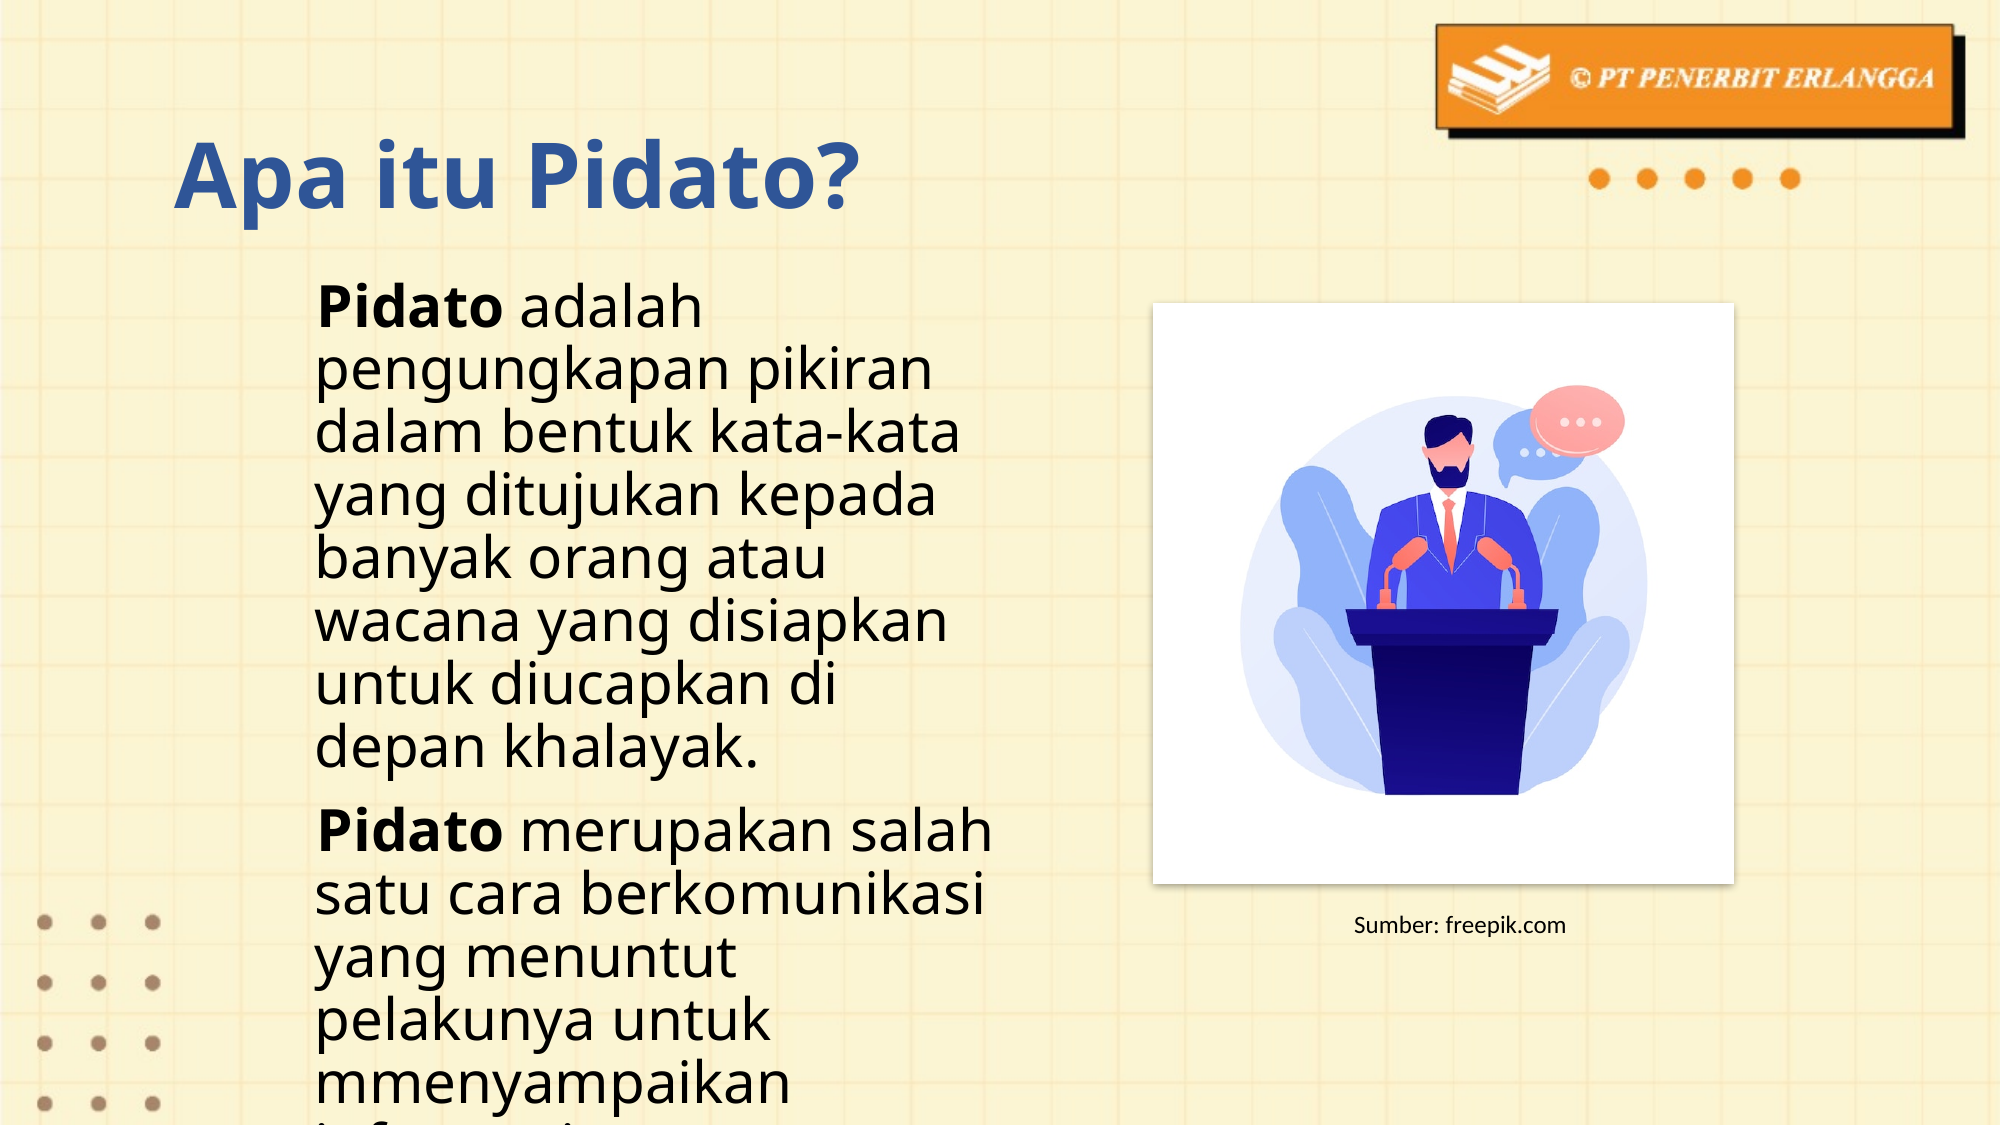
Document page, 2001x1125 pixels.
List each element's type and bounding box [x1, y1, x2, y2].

picture [0, 0, 2000, 1125]
list [1167, 317, 1720, 870]
